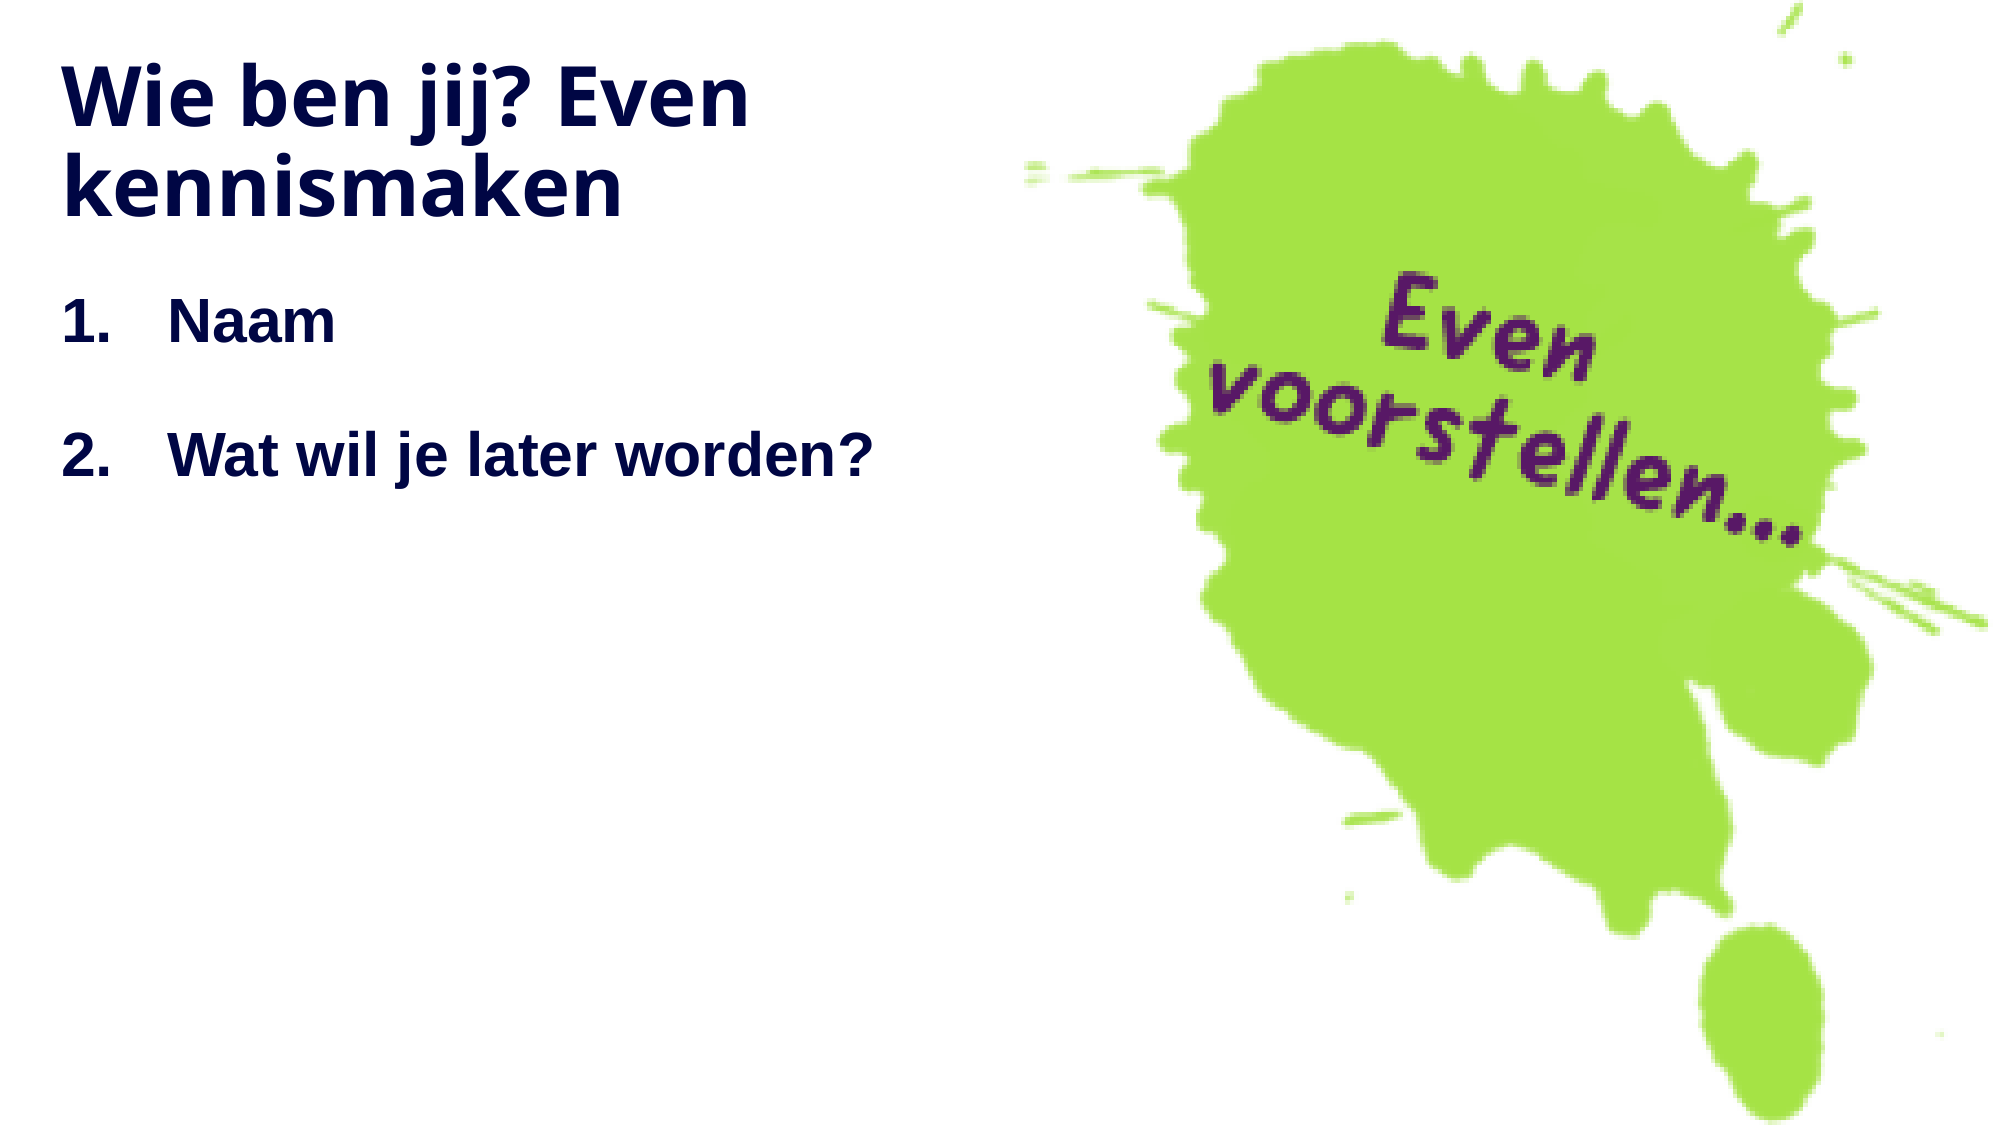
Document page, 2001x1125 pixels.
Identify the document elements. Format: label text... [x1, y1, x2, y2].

title Wie ben jij? Even kennismaken [60, 48, 987, 239]
picture [1020, 0, 1993, 1125]
list Naam Wat wil je later worden? [60, 280, 987, 1006]
